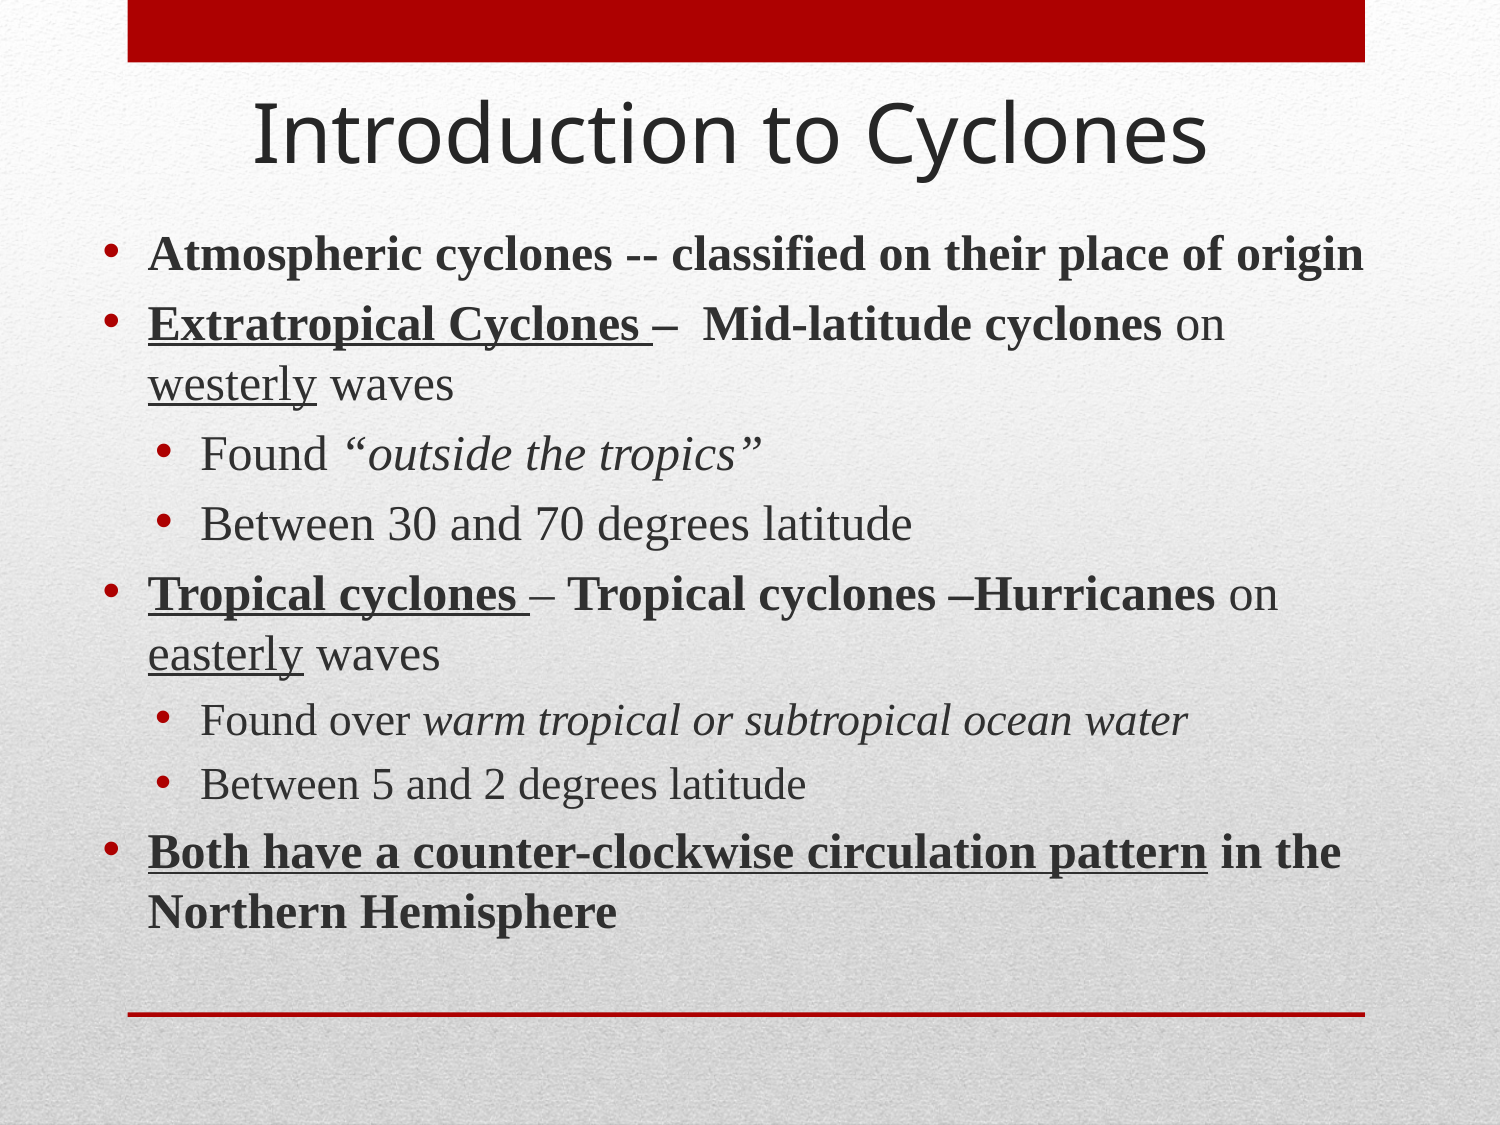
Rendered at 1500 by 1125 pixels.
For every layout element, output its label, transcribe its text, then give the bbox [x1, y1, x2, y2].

list Atmospheric cyclones -- classified on their place of origin Extratropical Cyclones – Mid-latitude cyclones on westerly waves Found “outside the tropics” Between 30 and 70 degrees latitude Tropical cyclones – Tropical cyclones –Hurricanes on easterly waves Found over warm tropical or subtropical ocean water Between 5 and 2 degrees latitude Both have a counter-clockwise circulation pattern in the Northern Hemisphere [87, 200, 1400, 1000]
title Introduction to Cyclones [150, 0, 1313, 188]
